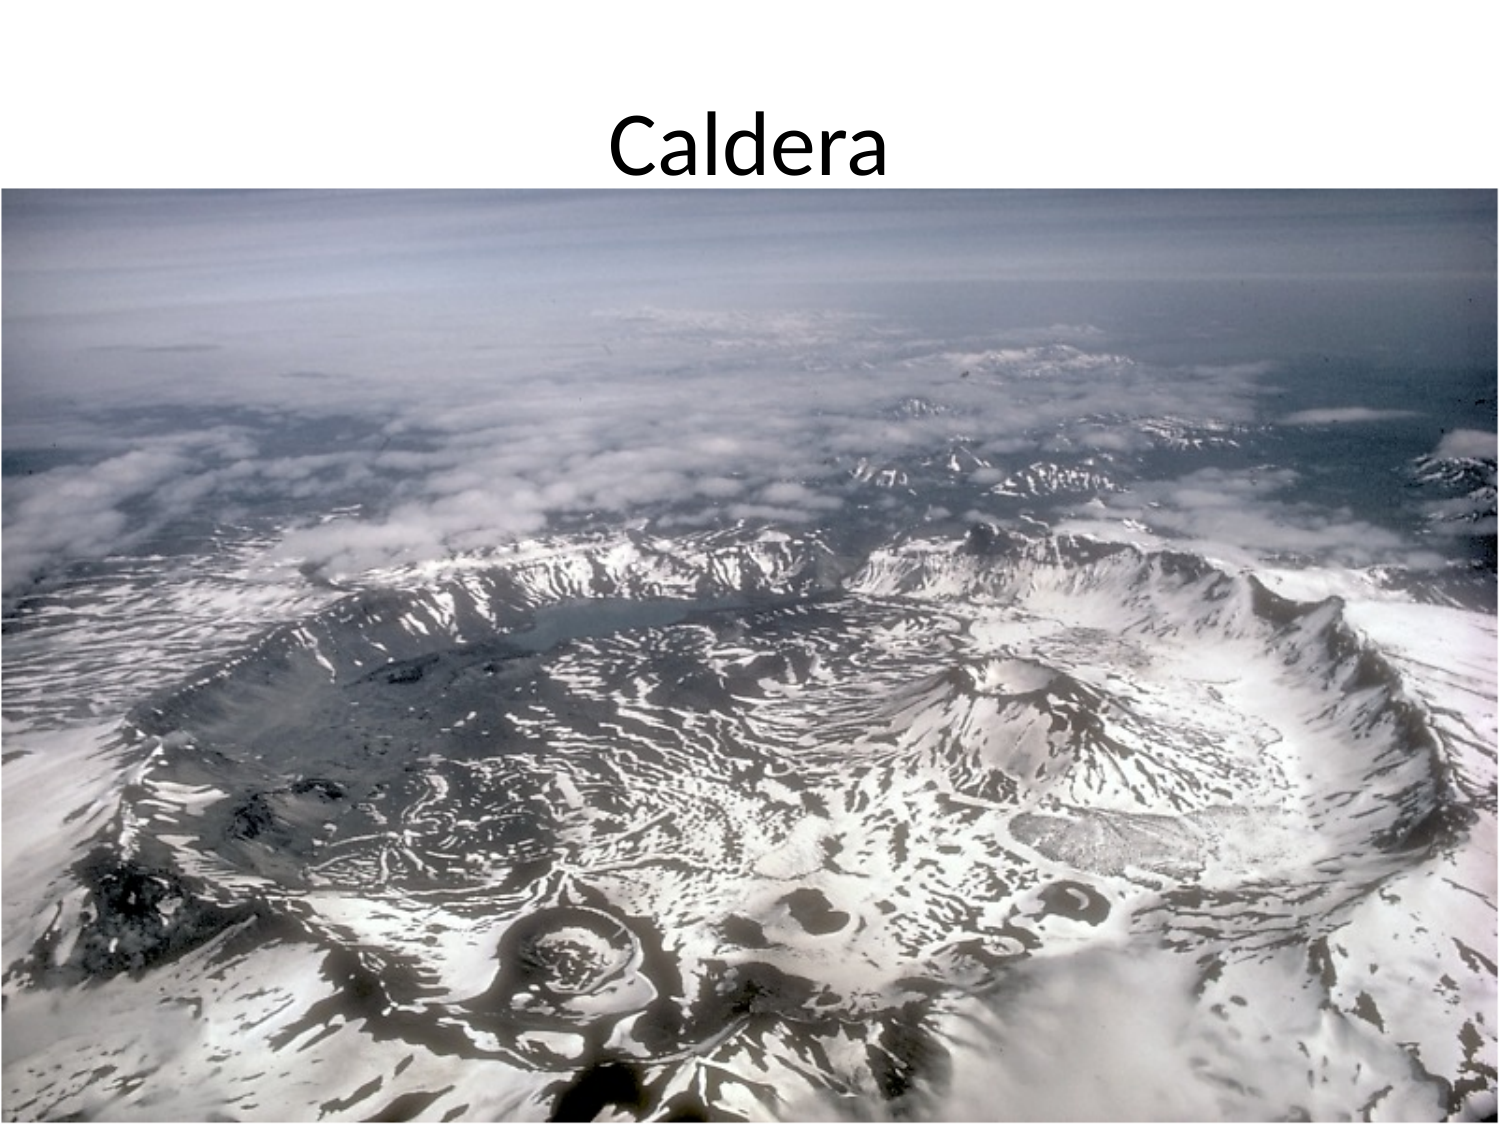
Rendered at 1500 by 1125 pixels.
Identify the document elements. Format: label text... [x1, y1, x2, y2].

picture [0, 187, 1500, 1125]
title Caldera [75, 45, 1425, 186]
